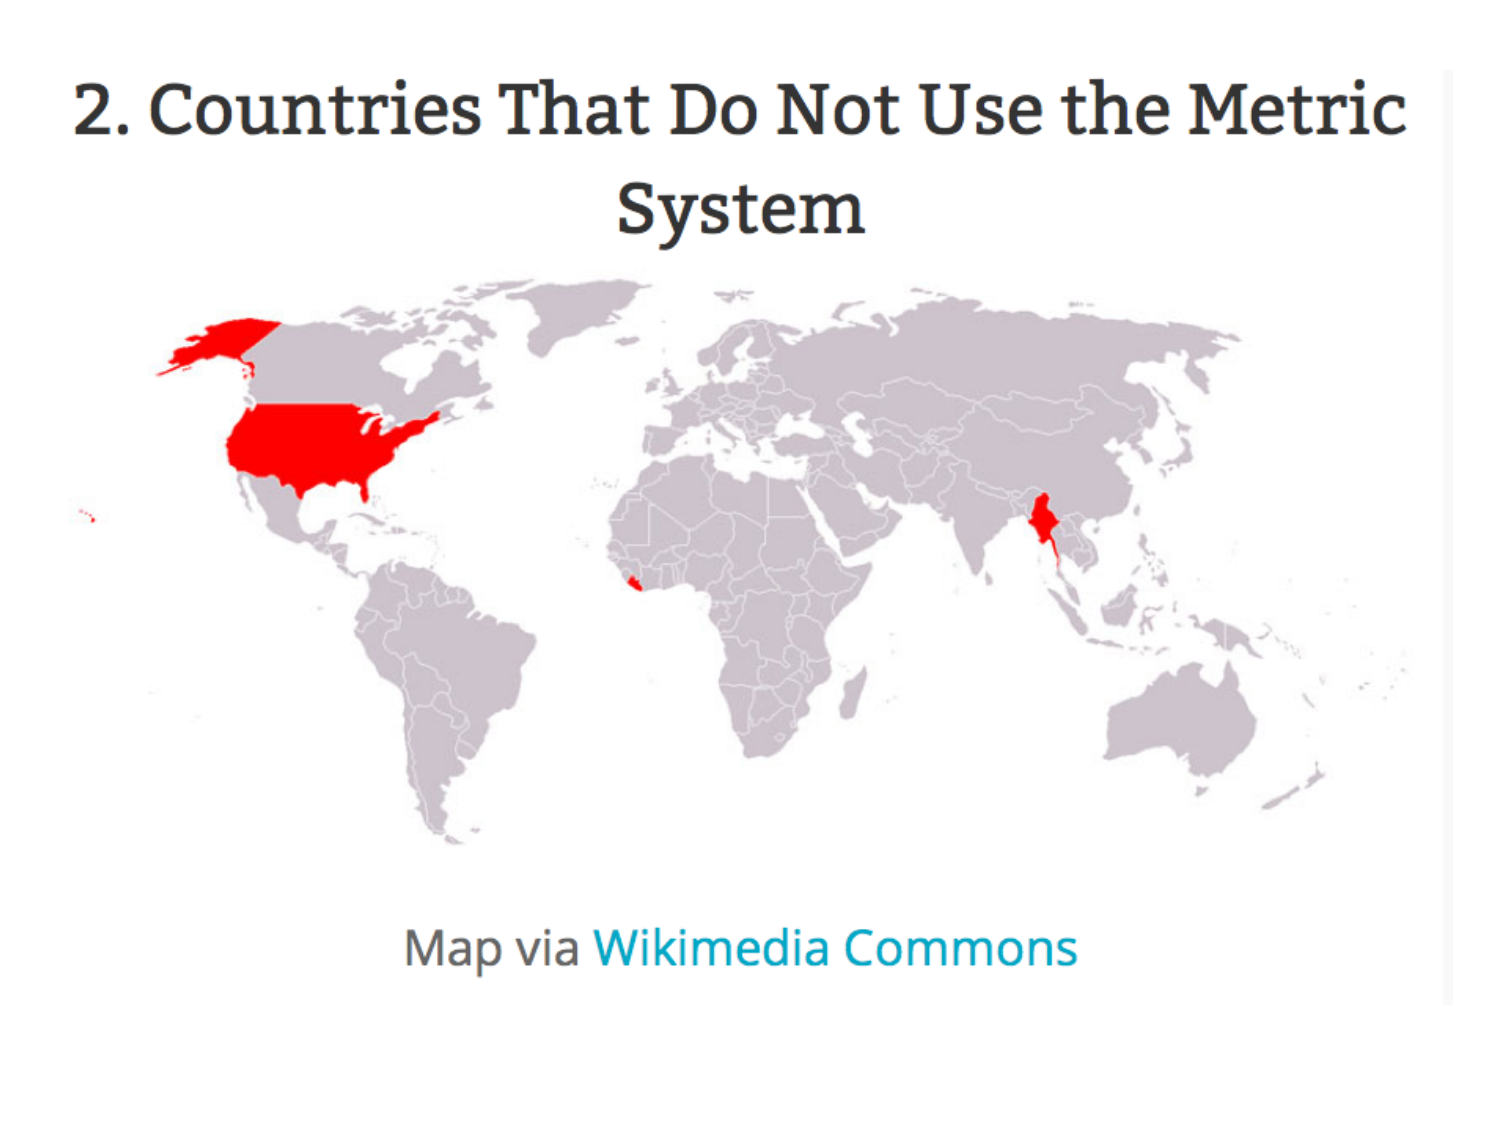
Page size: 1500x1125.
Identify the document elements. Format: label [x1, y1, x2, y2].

list [0, 70, 1500, 1006]
